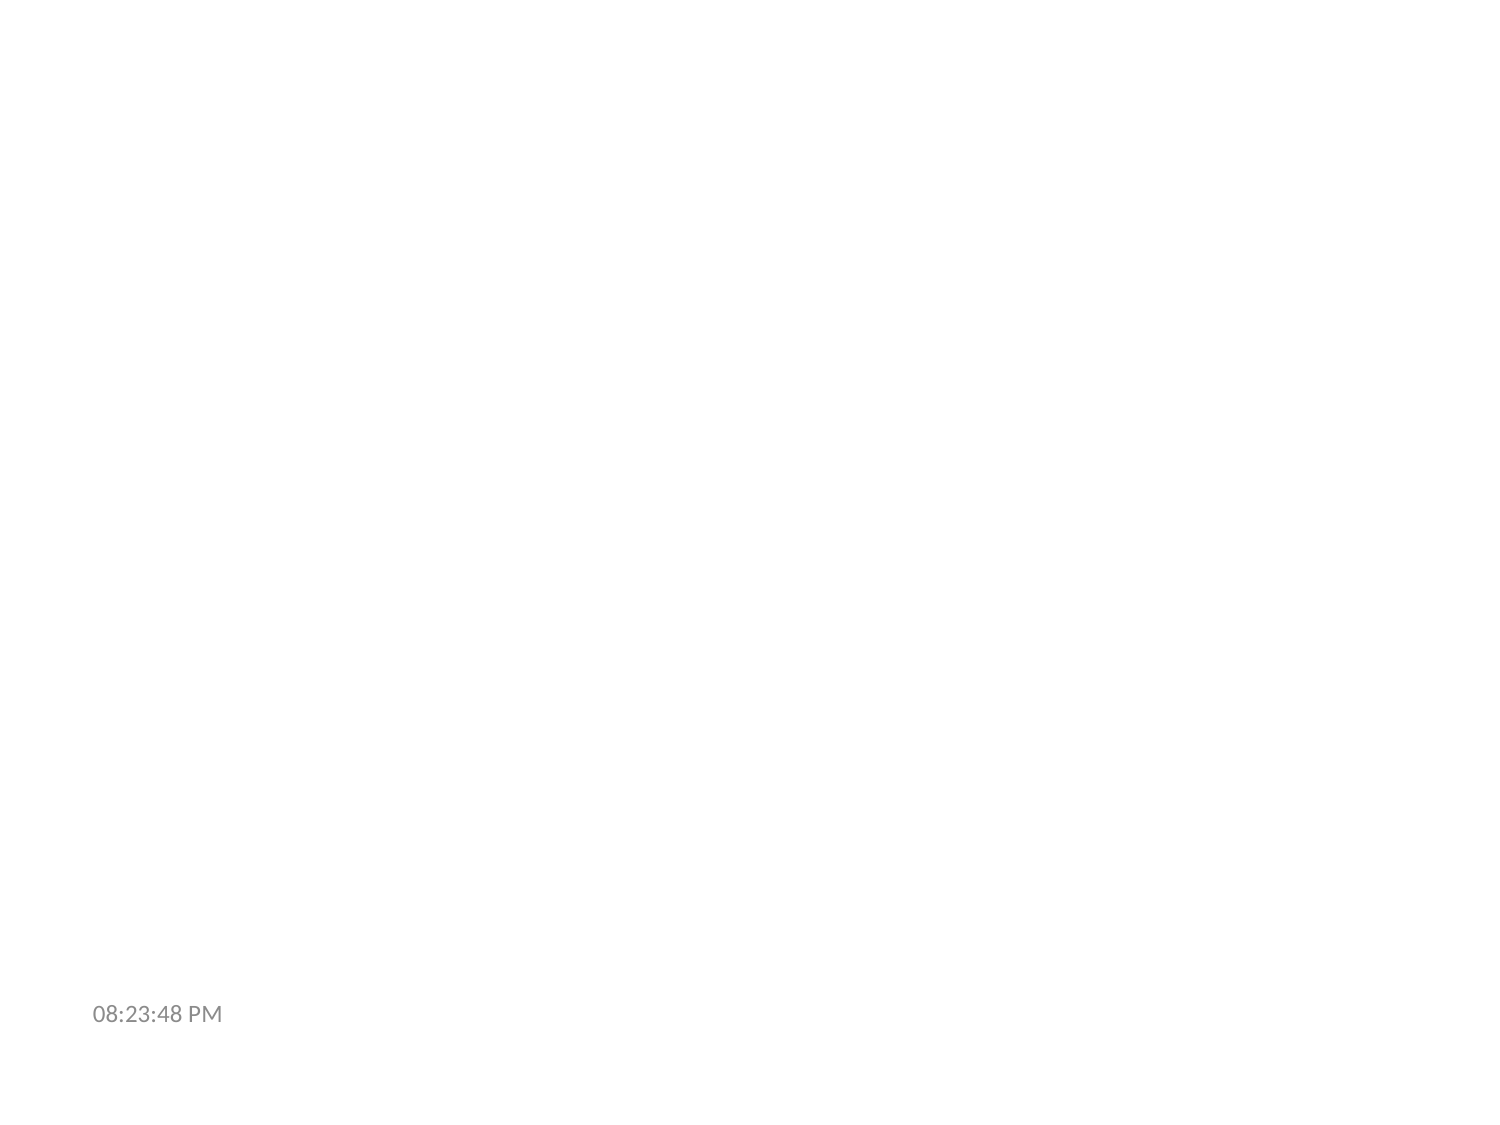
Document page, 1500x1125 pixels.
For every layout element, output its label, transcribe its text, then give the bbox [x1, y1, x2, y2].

text_box 3:35:09 PM [77, 982, 428, 1043]
